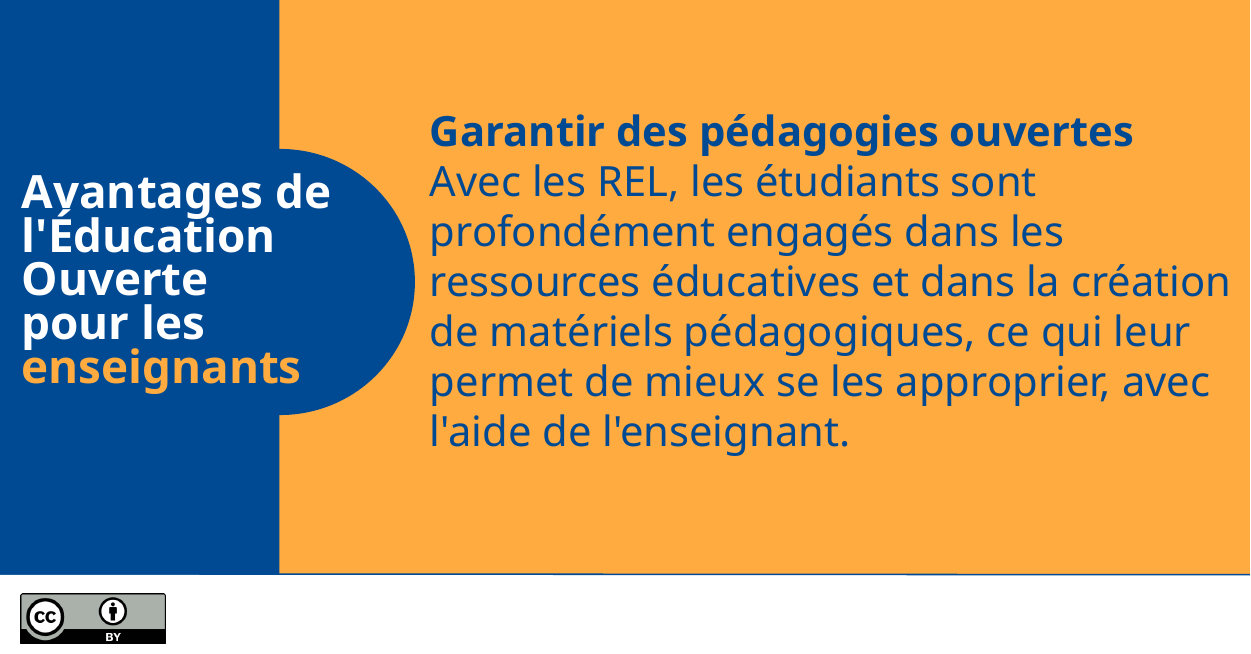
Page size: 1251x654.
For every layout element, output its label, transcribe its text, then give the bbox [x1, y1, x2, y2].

text_box [237, 408, 324, 416]
text_box [0, 0, 280, 573]
text_box Avantages de l'Éducation Ouverte pour les enseignants [6, 157, 348, 408]
text_box [0, 582, 1250, 654]
text_box Garantir des pédagogies ouvertes Avec les REL, les étudiants sont profondément engagés dans les ressources éducatives et dans la création de matériels pédagogiques, ce qui leur permet de mieux se les approprier, avec l'aide de l'enseignant. [414, 90, 1250, 471]
text_box [234, 148, 327, 157]
text_box [348, 167, 415, 397]
picture [20, 592, 166, 645]
